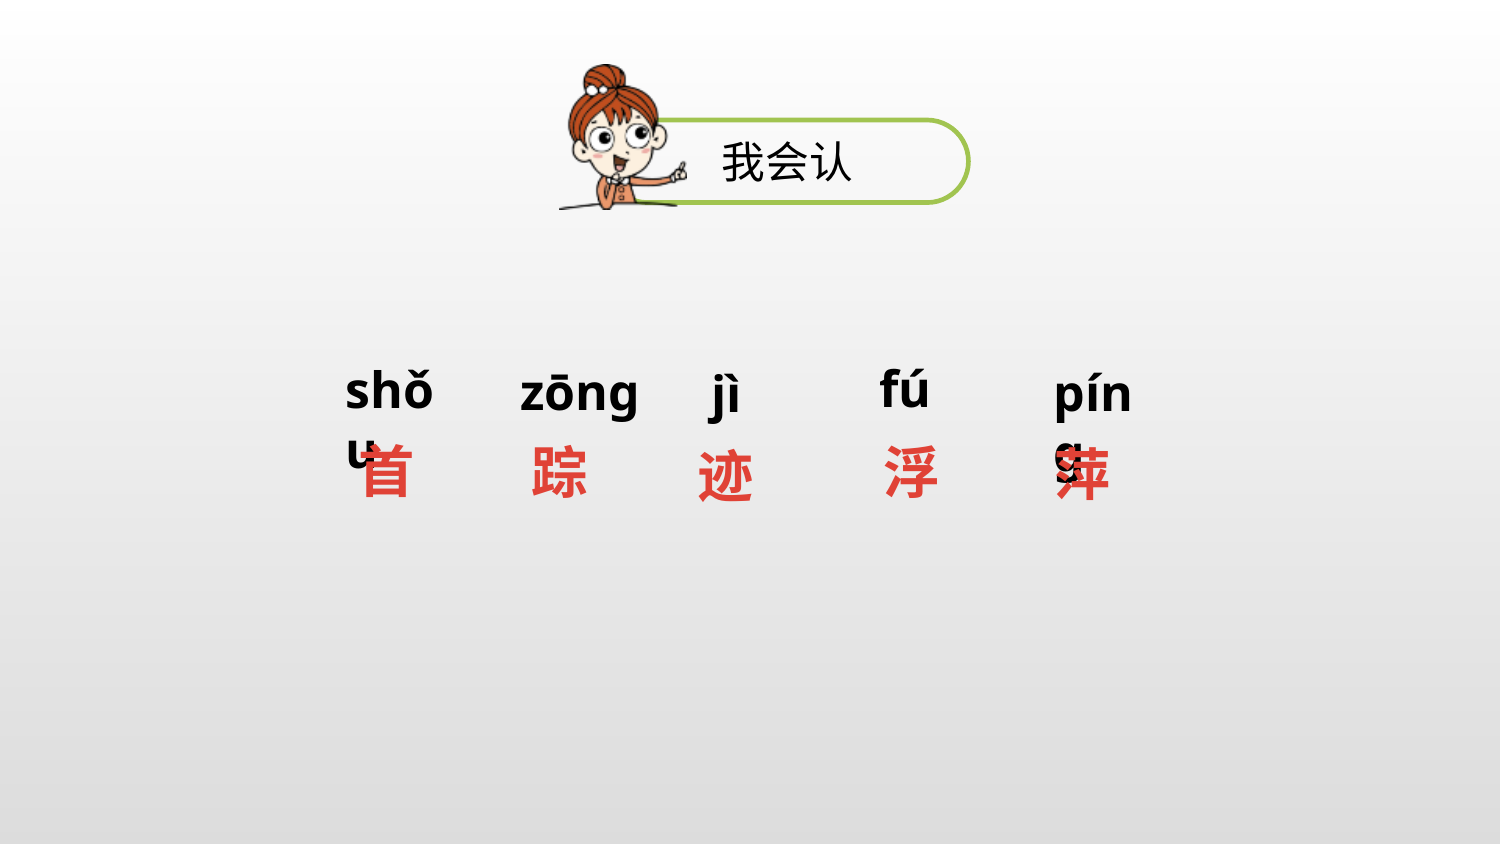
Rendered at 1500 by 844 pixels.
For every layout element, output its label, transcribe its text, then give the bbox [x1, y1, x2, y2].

text_box píng [1042, 355, 1176, 487]
text_box shǒu [334, 353, 450, 485]
text_box fú [868, 352, 1078, 424]
text_box 萍 [1042, 433, 1122, 512]
text_box 踪 [519, 431, 599, 511]
text_box zōng [509, 355, 670, 427]
text_box 首 [347, 430, 427, 509]
text_box jì [700, 356, 895, 429]
text_box 迹 [685, 435, 766, 515]
picture [559, 64, 687, 210]
text_box 我会认 [687, 118, 970, 204]
text_box 浮 [872, 431, 952, 511]
